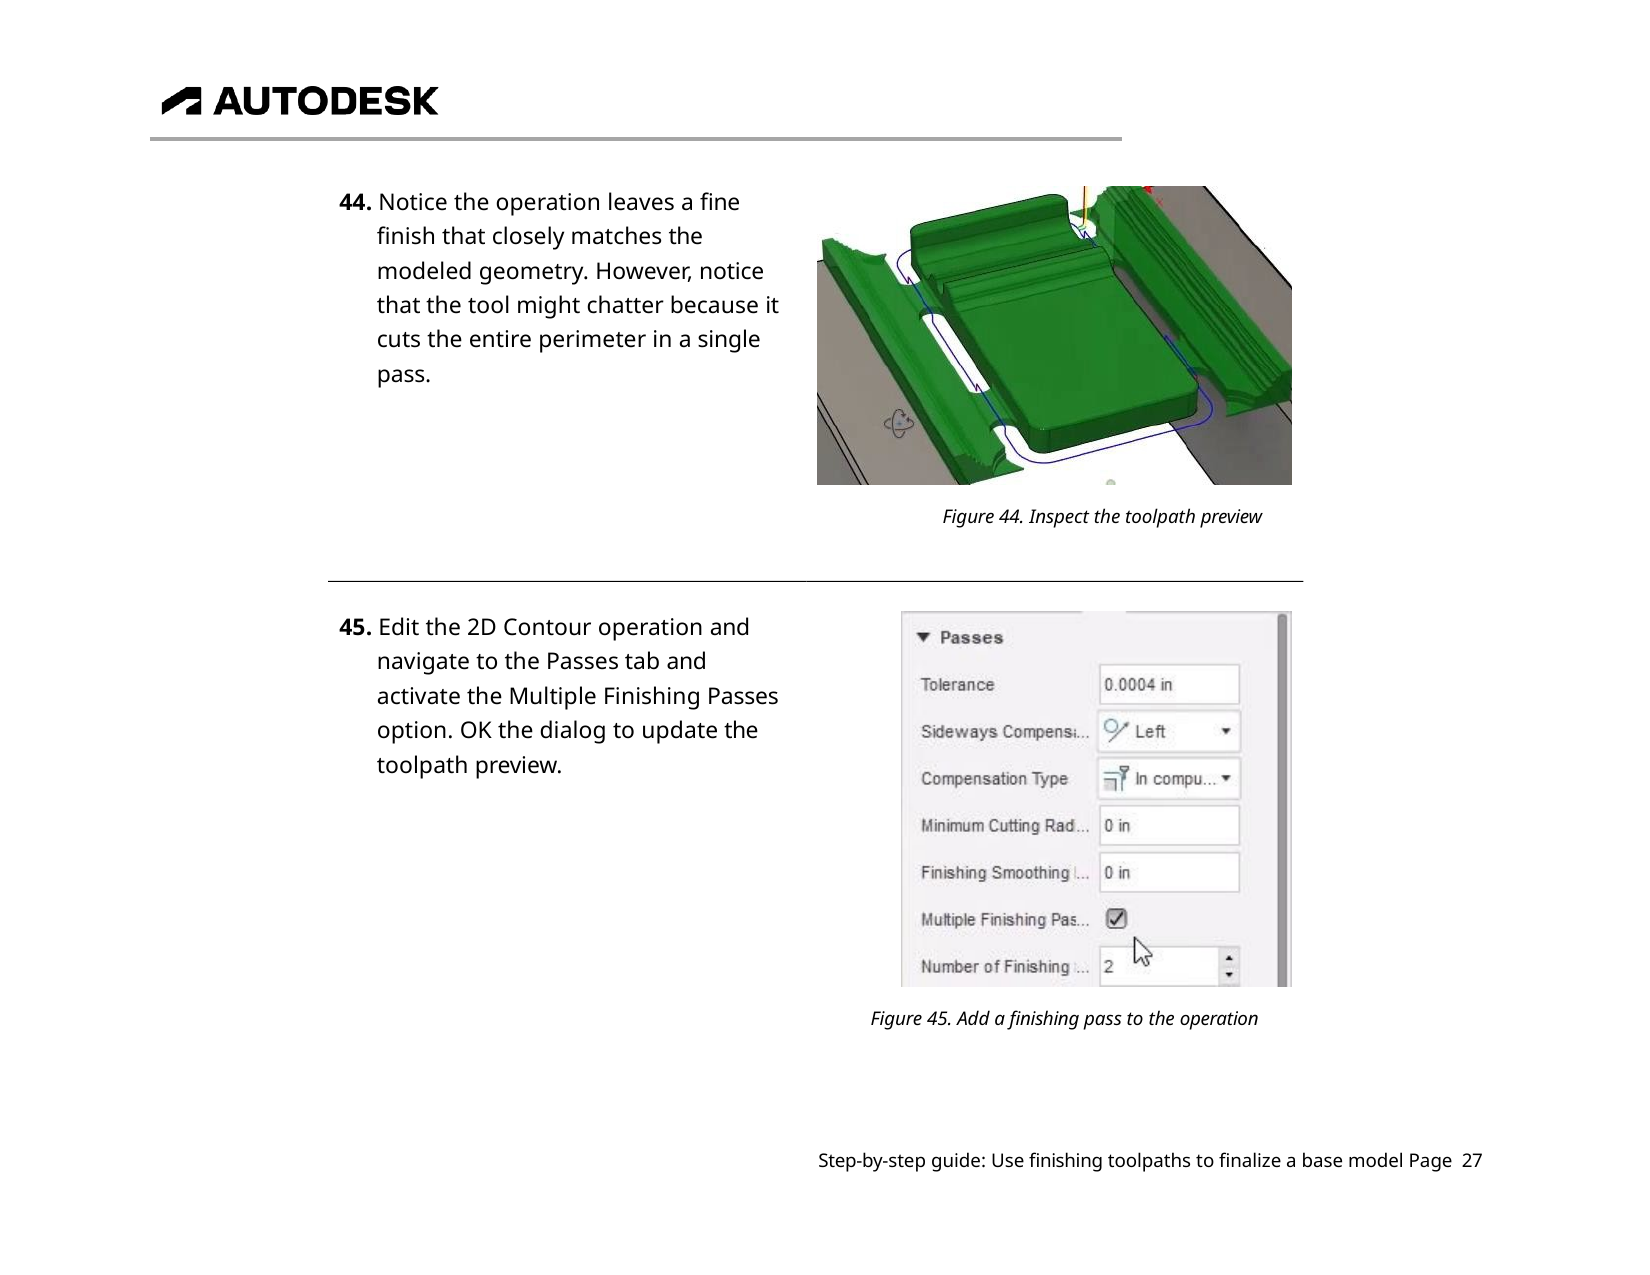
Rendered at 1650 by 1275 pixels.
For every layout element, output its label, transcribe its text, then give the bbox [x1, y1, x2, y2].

text_box 45. Edit the 2D Contour operation and navigate to the Passes tab and activate the Multiple Finishing Passes option. OK the dialog to update the toolpath preview. [337, 604, 790, 778]
picture [900, 611, 1292, 988]
picture [161, 86, 439, 115]
text_box 44. Notice the operation leaves a fine finish that closely matches the modeled geometry. However, notice that the tool might chatter because it cuts the entire perimeter in a single pass. [337, 178, 785, 387]
text_box Figure 45. Add a finishing pass to the operation [868, 1005, 1294, 1030]
picture [817, 186, 1293, 485]
text_box Figure 44. Inspect the toolpath preview [940, 502, 1295, 528]
slide_number Step-by-step guide: Use finishing toolpaths to finalize a base model Page 20 [816, 1145, 1509, 1275]
